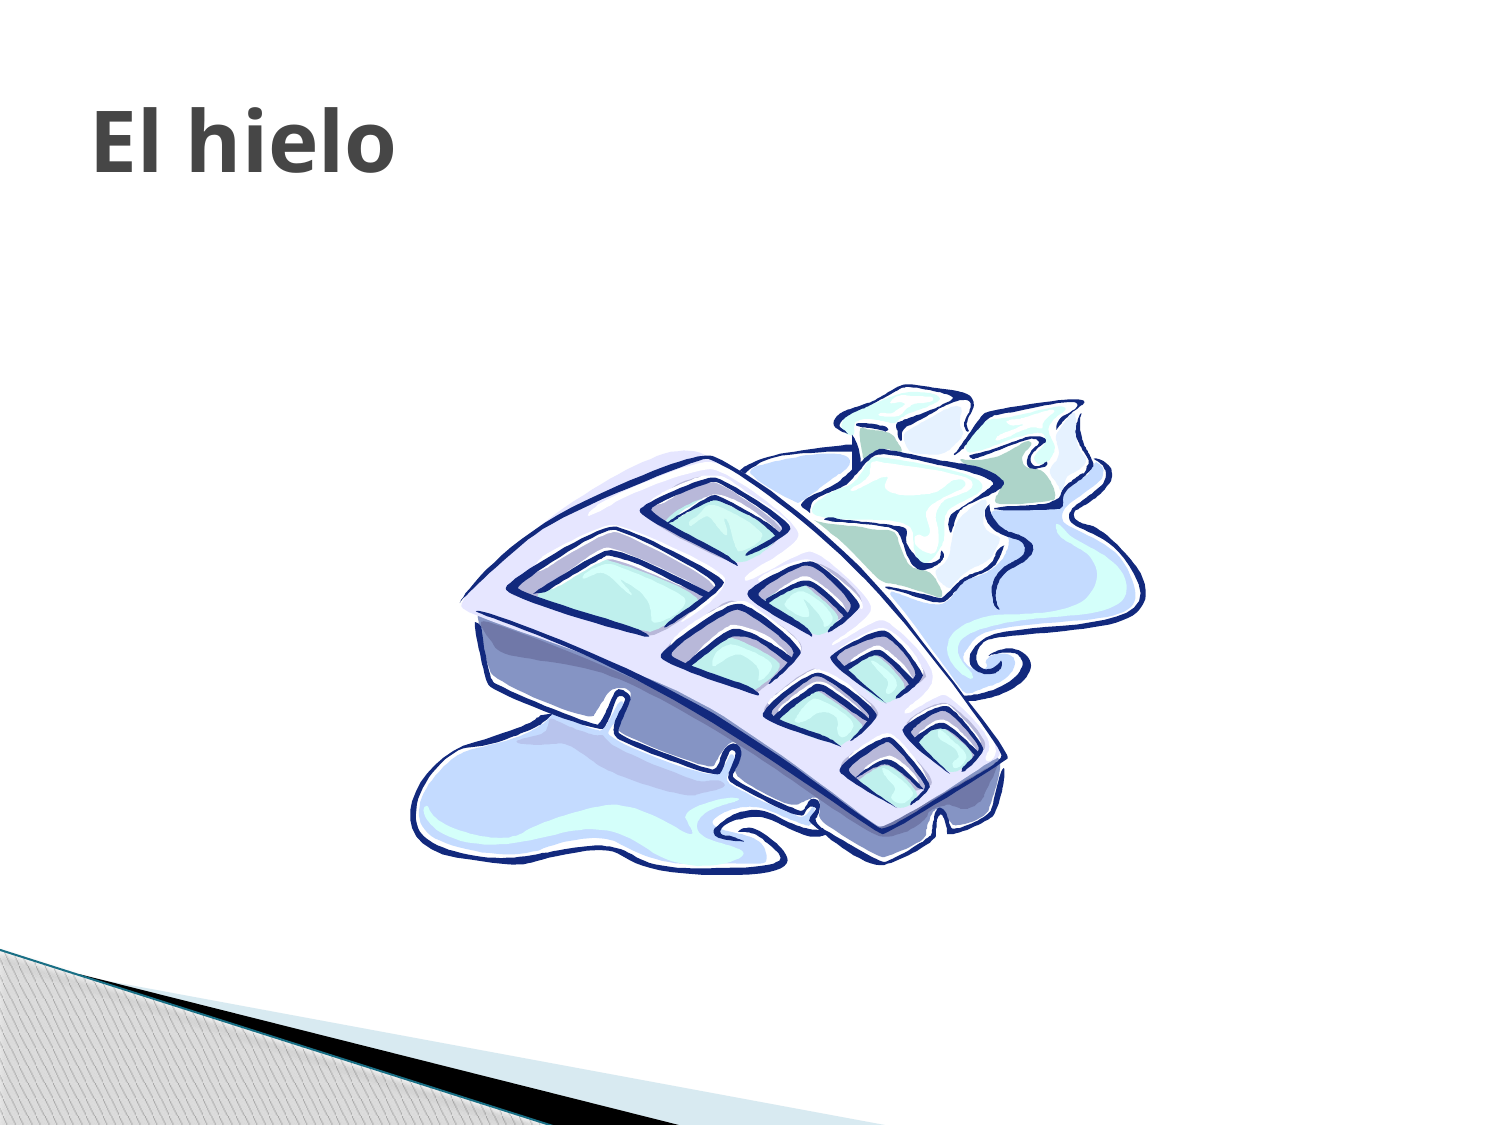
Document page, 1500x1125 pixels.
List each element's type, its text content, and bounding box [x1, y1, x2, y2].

picture [399, 374, 1156, 885]
title El hielo [75, 45, 1425, 233]
